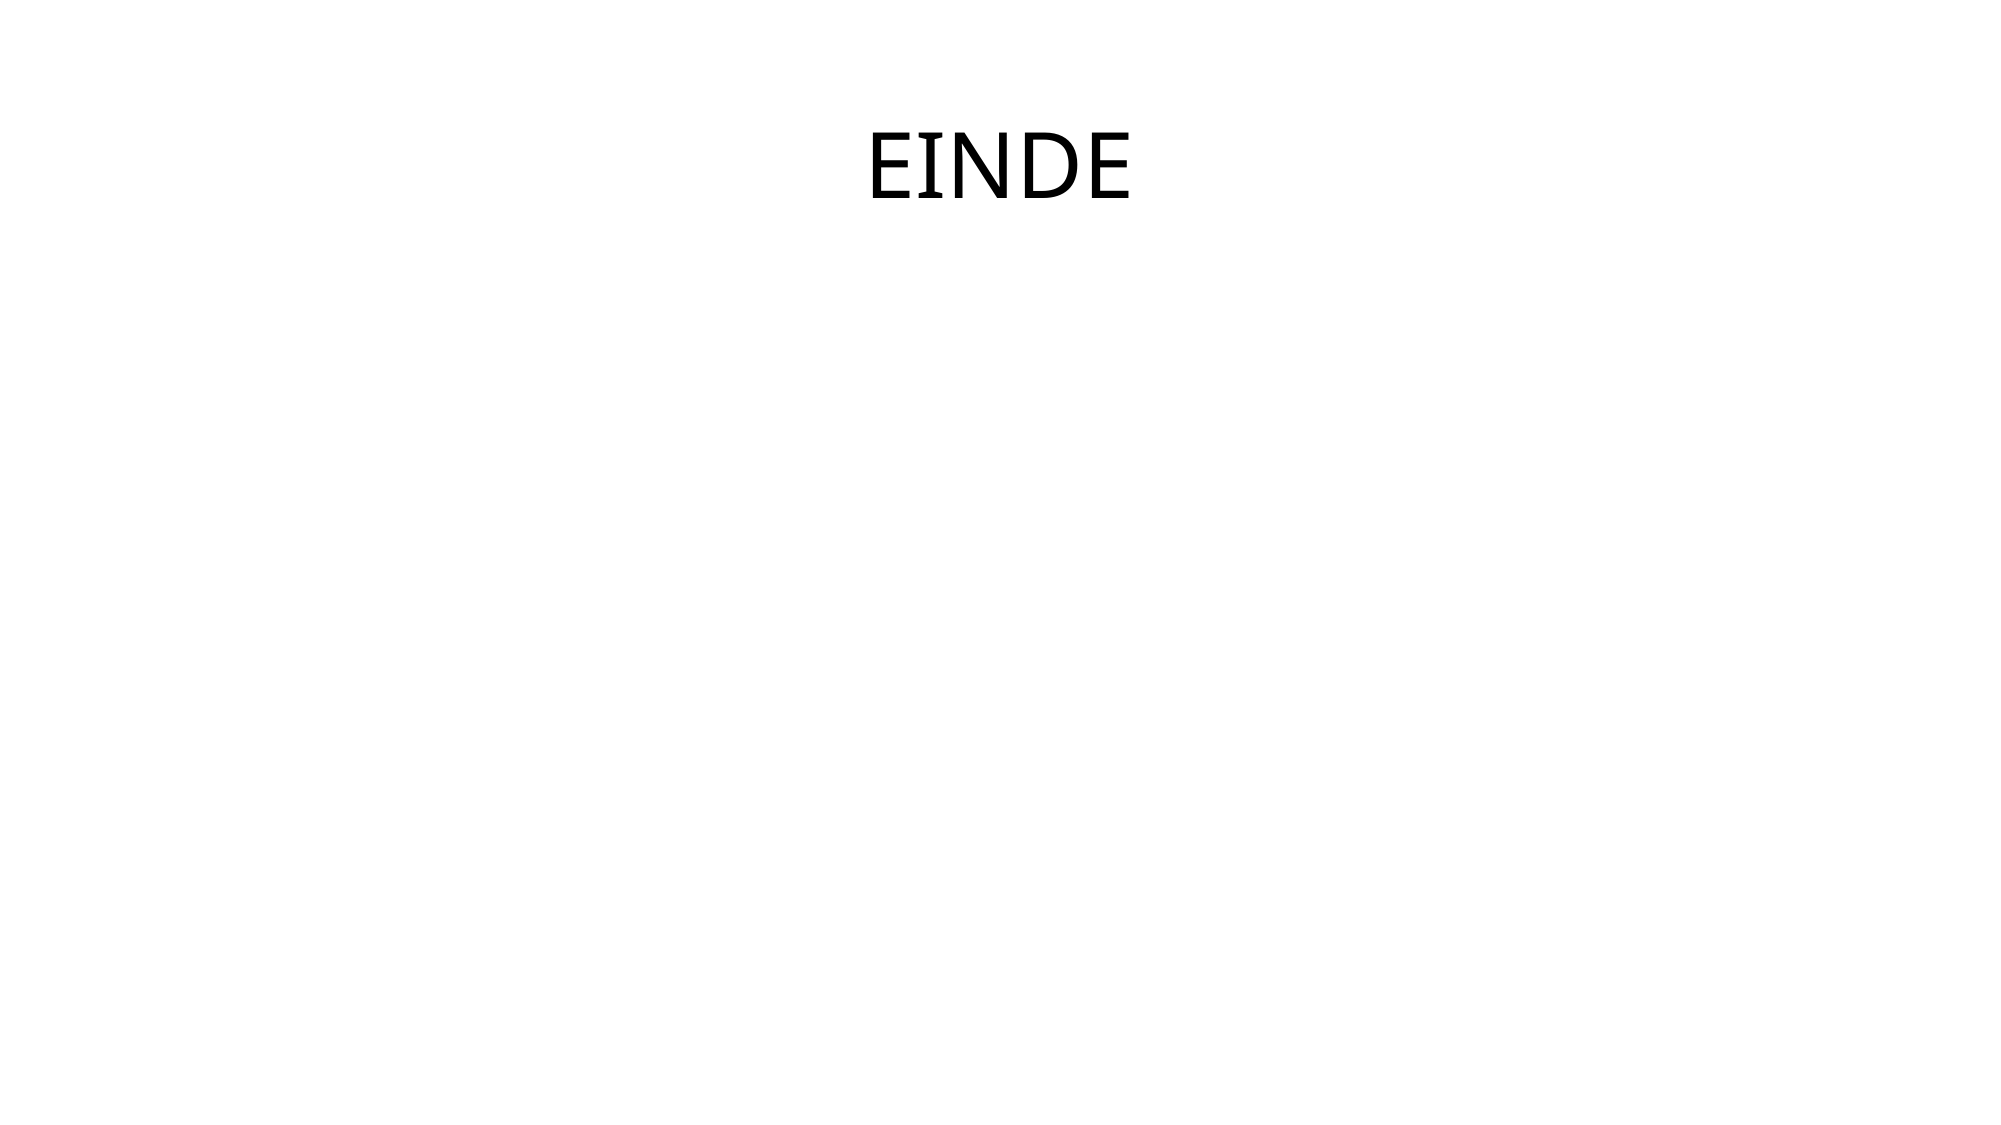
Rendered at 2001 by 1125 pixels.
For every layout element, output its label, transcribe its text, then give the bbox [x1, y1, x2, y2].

title EINDE [137, 59, 1863, 278]
